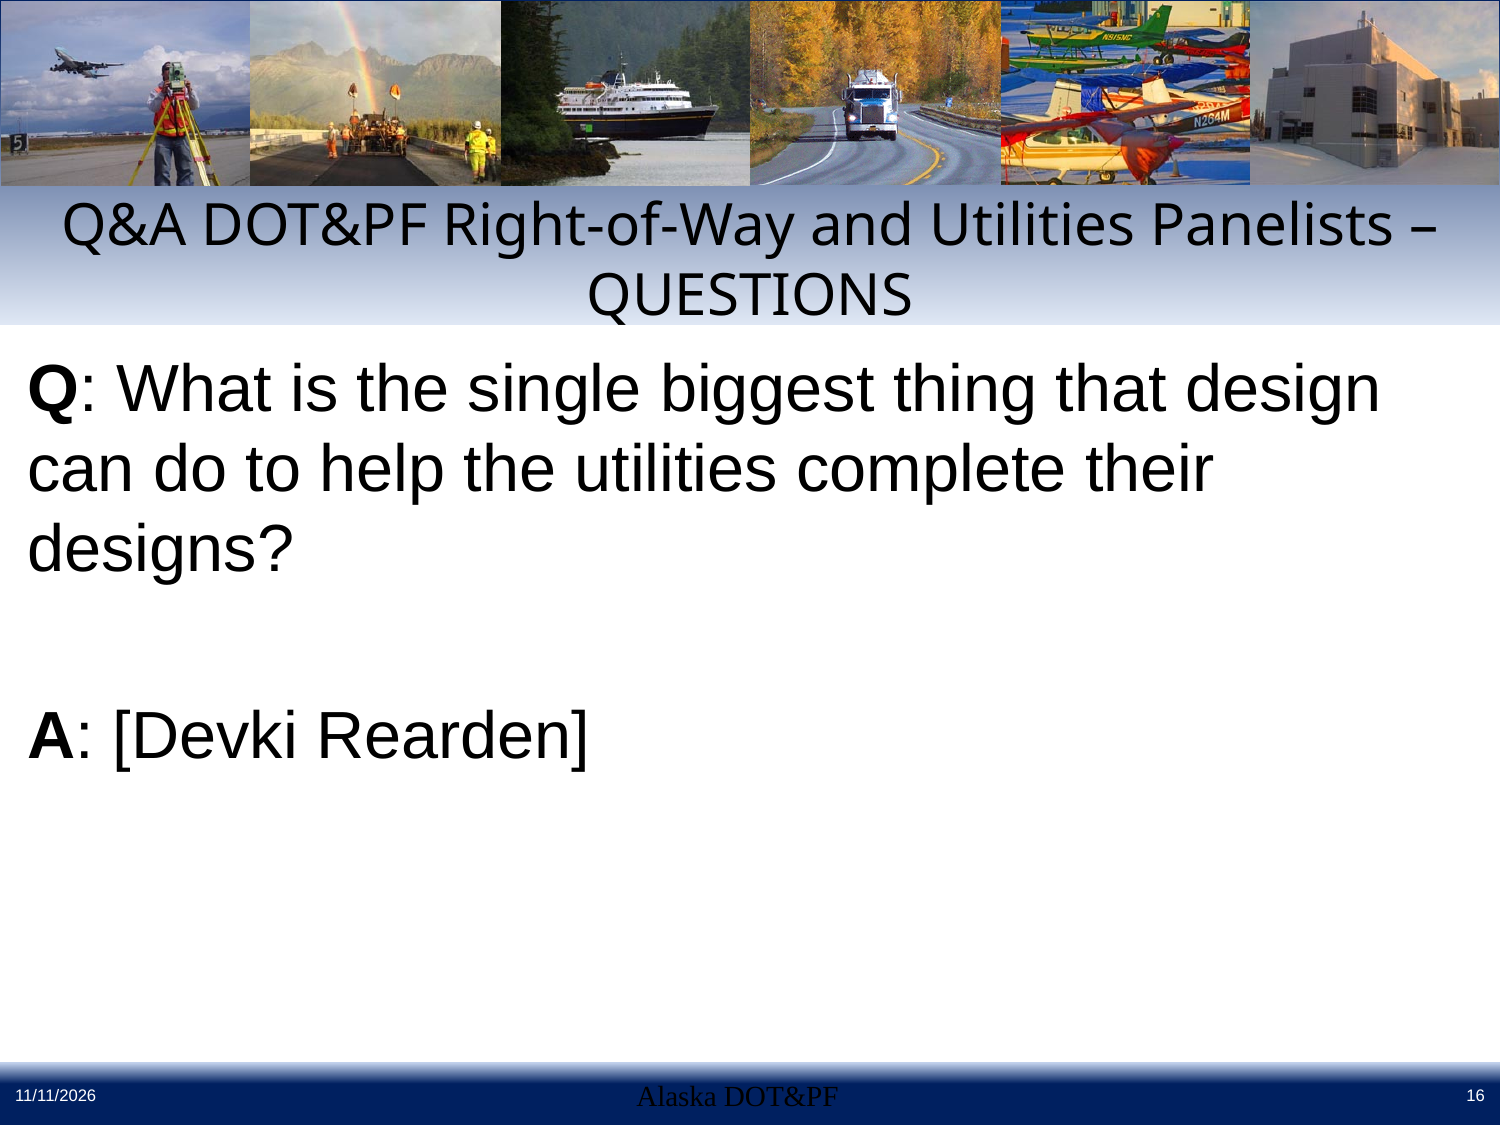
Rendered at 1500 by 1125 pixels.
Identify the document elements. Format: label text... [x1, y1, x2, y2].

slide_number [0, 1065, 350, 1125]
slide_number 16 [1149, 1065, 1500, 1125]
picture [1, 1, 1499, 186]
list Q: What is the single biggest thing that design can do to help the utilities complete their designs? A: [Devki Rearden] [12, 337, 1488, 1050]
title Q&A DOT&PF Right-of-Way and Utilities Panelists – Questions [0, 189, 1500, 325]
footer Alaska DOT&PF [500, 1065, 975, 1125]
